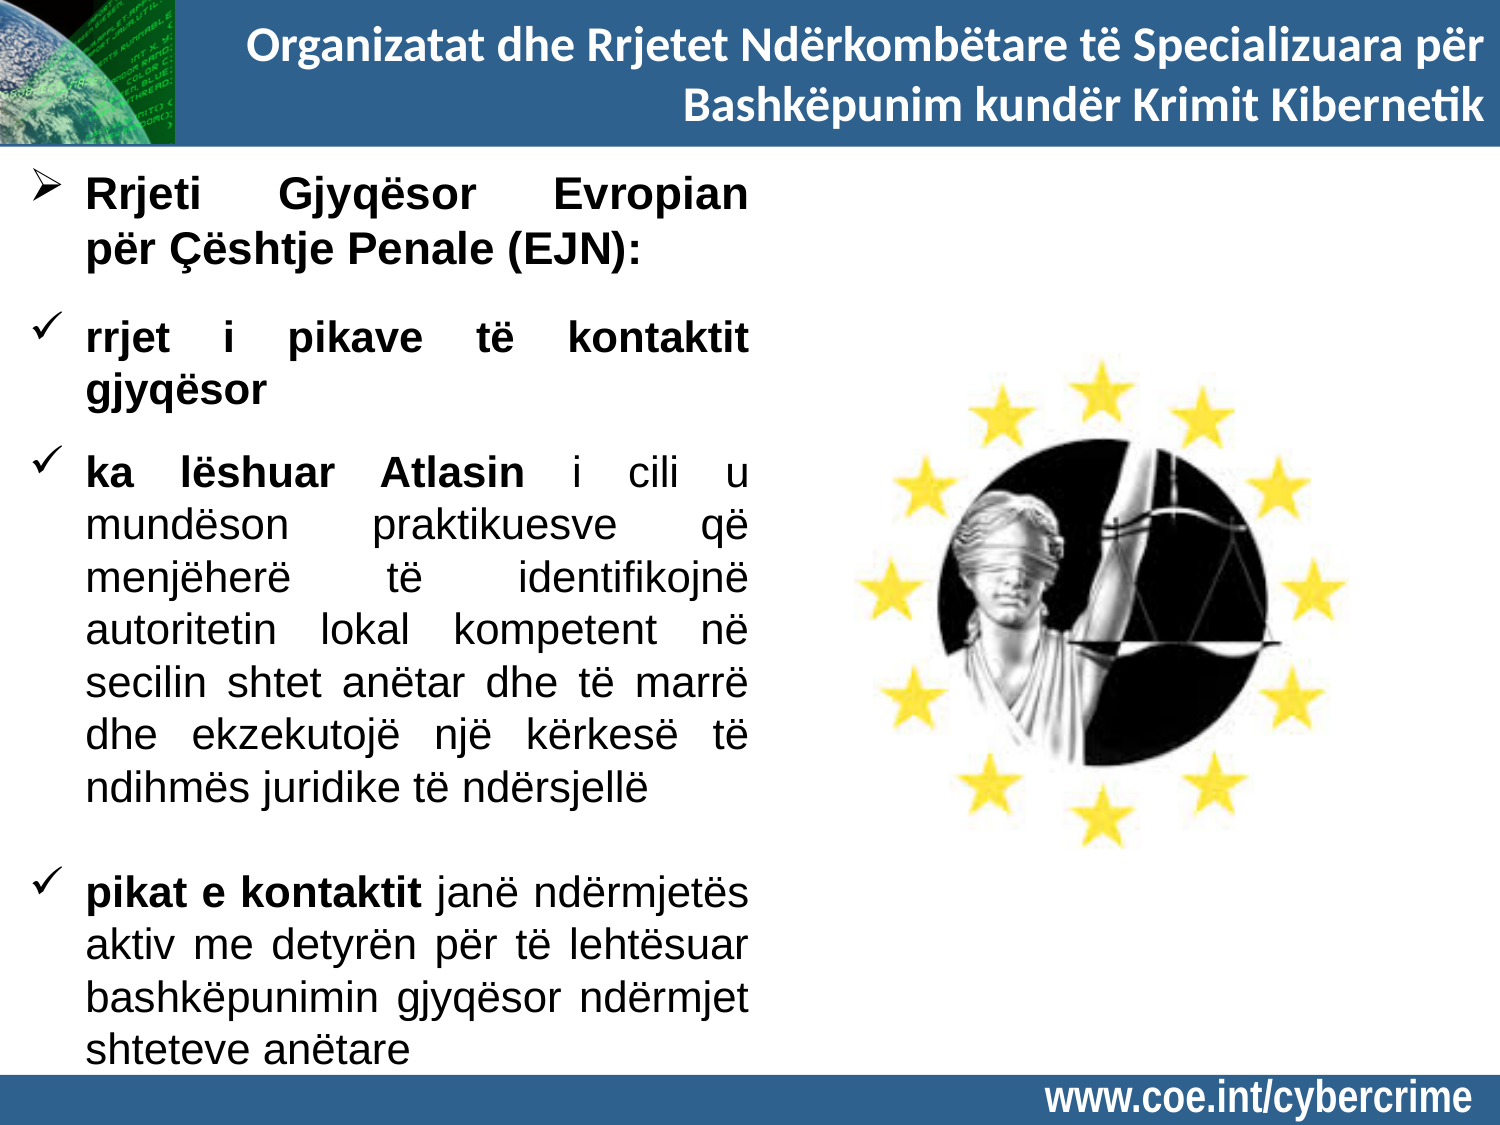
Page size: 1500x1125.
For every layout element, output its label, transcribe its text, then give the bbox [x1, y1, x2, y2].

picture [0, 0, 175, 144]
text_box [0, 1073, 1030, 1125]
picture [836, 335, 1371, 871]
text_box Organizatat dhe Rrjetet Ndërkombëtare të Specializuara për Bashkëpunim kundër Krimit Kibernetik [177, 0, 1500, 149]
text_box Rrjeti Gjyqësor Evropian për Çështje Penale (EJN): rrjet i pikave të kontaktit gjyqësor ka lëshuar Atlasin i cili u mundëson praktikuesve që menjëherë të identifikojnë autoritetin lokal kompetent në secilin shtet anëtar dhe të marrë dhe ekzekutojë një kërkesë të ndihmës juridike të ndërsjellë pikat e kontaktit janë ndërmjetës aktiv me detyrën për të lehtësuar bashkëpunimin gjyqësor ndërmjet shteteve anëtare [14, 156, 765, 1081]
text_box www.coe.int/cybercrime [1030, 1059, 1500, 1125]
